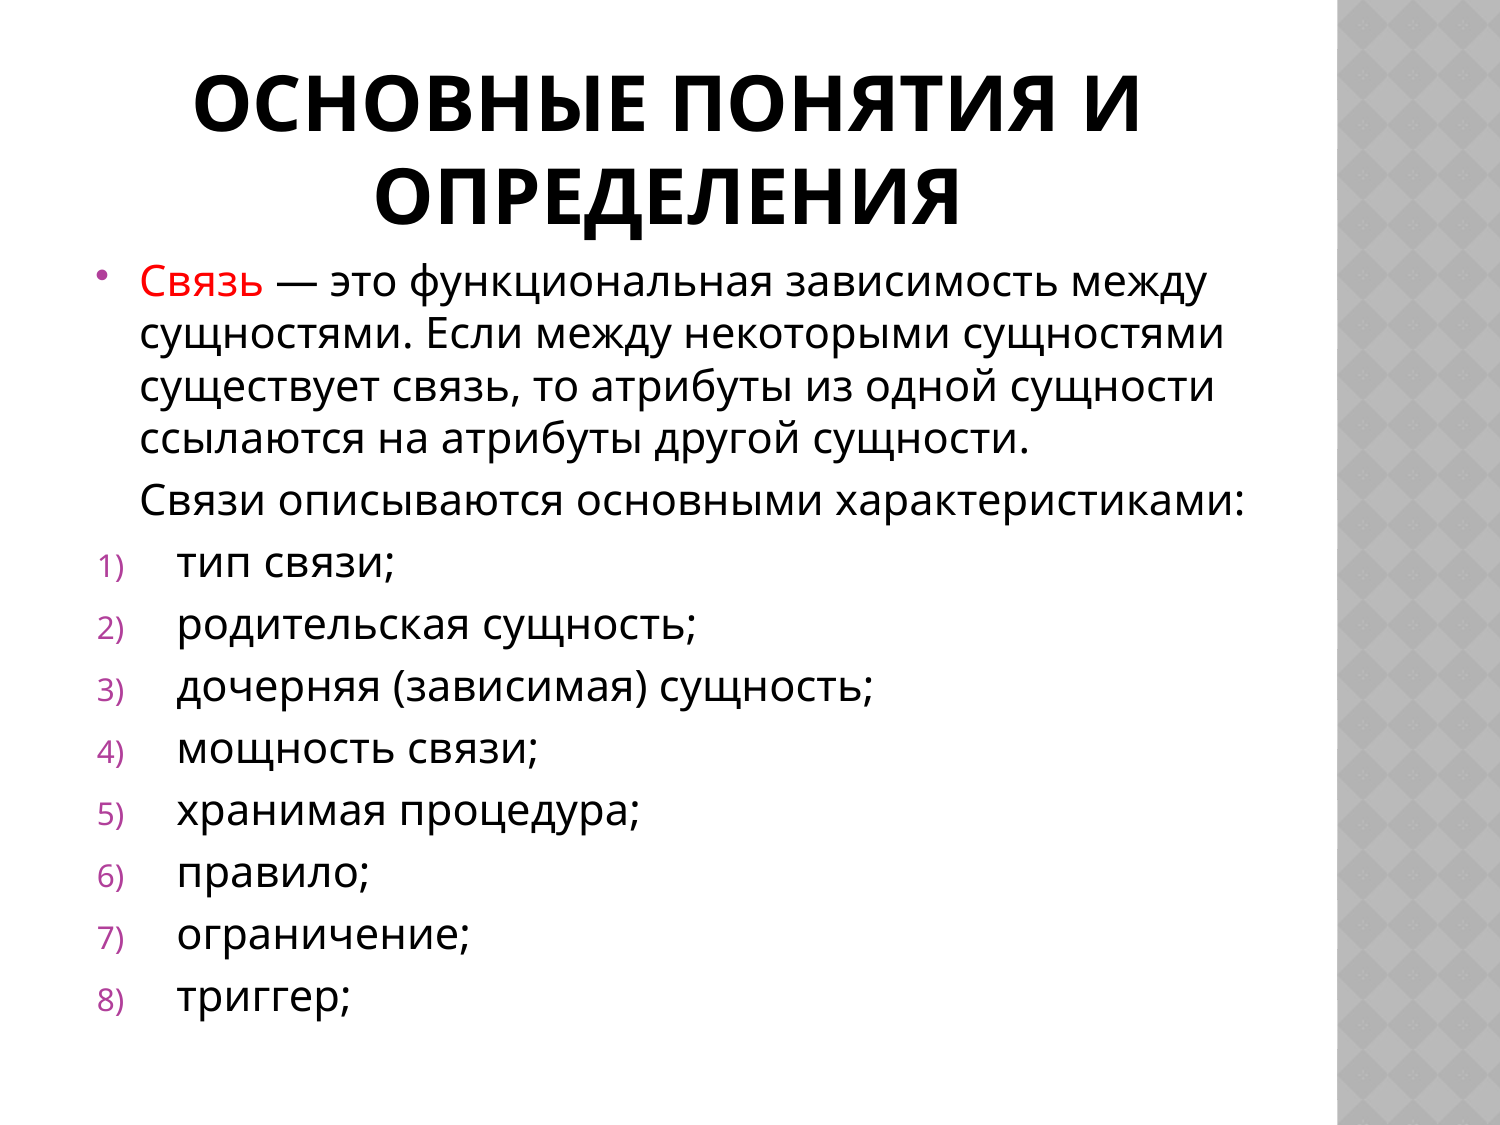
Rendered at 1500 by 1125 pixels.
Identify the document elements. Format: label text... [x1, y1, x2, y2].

title Основные понятия и определения [75, 52, 1263, 240]
list Связь — это функциональная зависимость между сущностями. Если между некоторыми сущностями существует связь, то атрибуты из одной сущности ссылаются на атрибуты другой сущности. Связи описываются основными характеристиками: тип связи; родительская сущность; дочерняя (зависимая) сущность; мощность связи; хранимая процедура; правило; ограничение; триггер; [82, 246, 1270, 1042]
